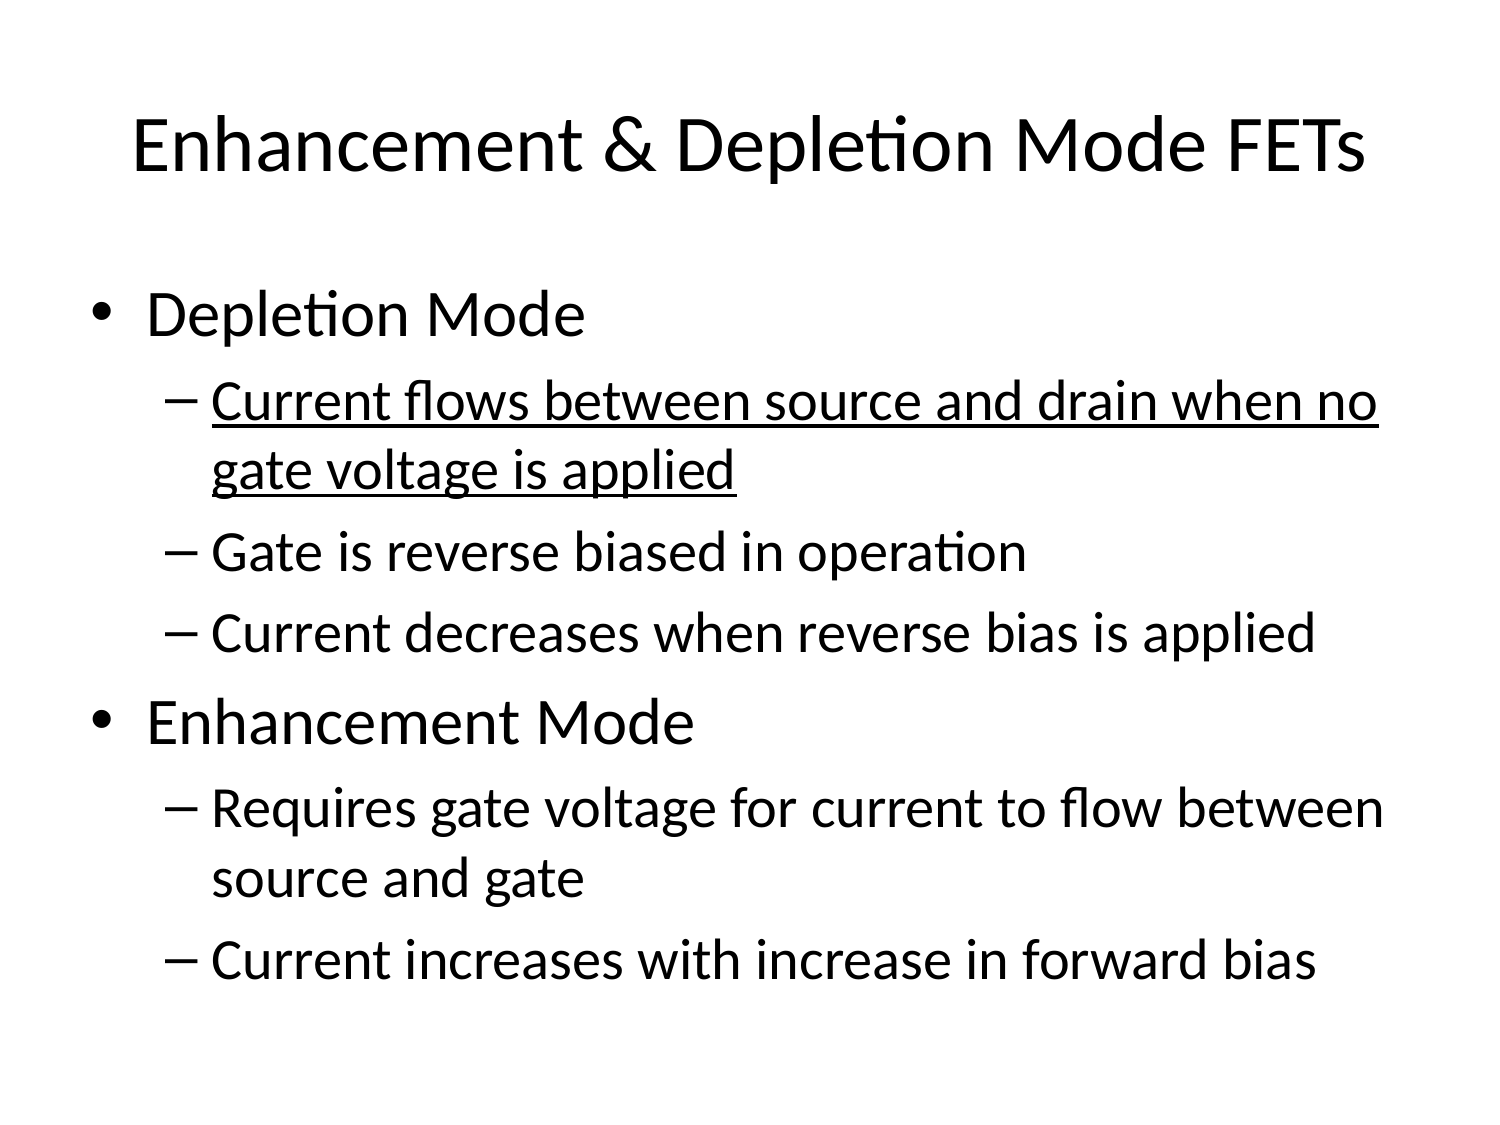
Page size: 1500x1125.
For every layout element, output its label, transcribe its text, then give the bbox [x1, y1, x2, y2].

list Depletion Mode Current flows between source and drain when no gate voltage is applied Gate is reverse biased in operation Current decreases when reverse bias is applied Enhancement Mode Requires gate voltage for current to flow between source and gate Current increases with increase in forward bias [75, 262, 1425, 1005]
title Enhancement & Depletion Mode FETs [75, 45, 1425, 233]
